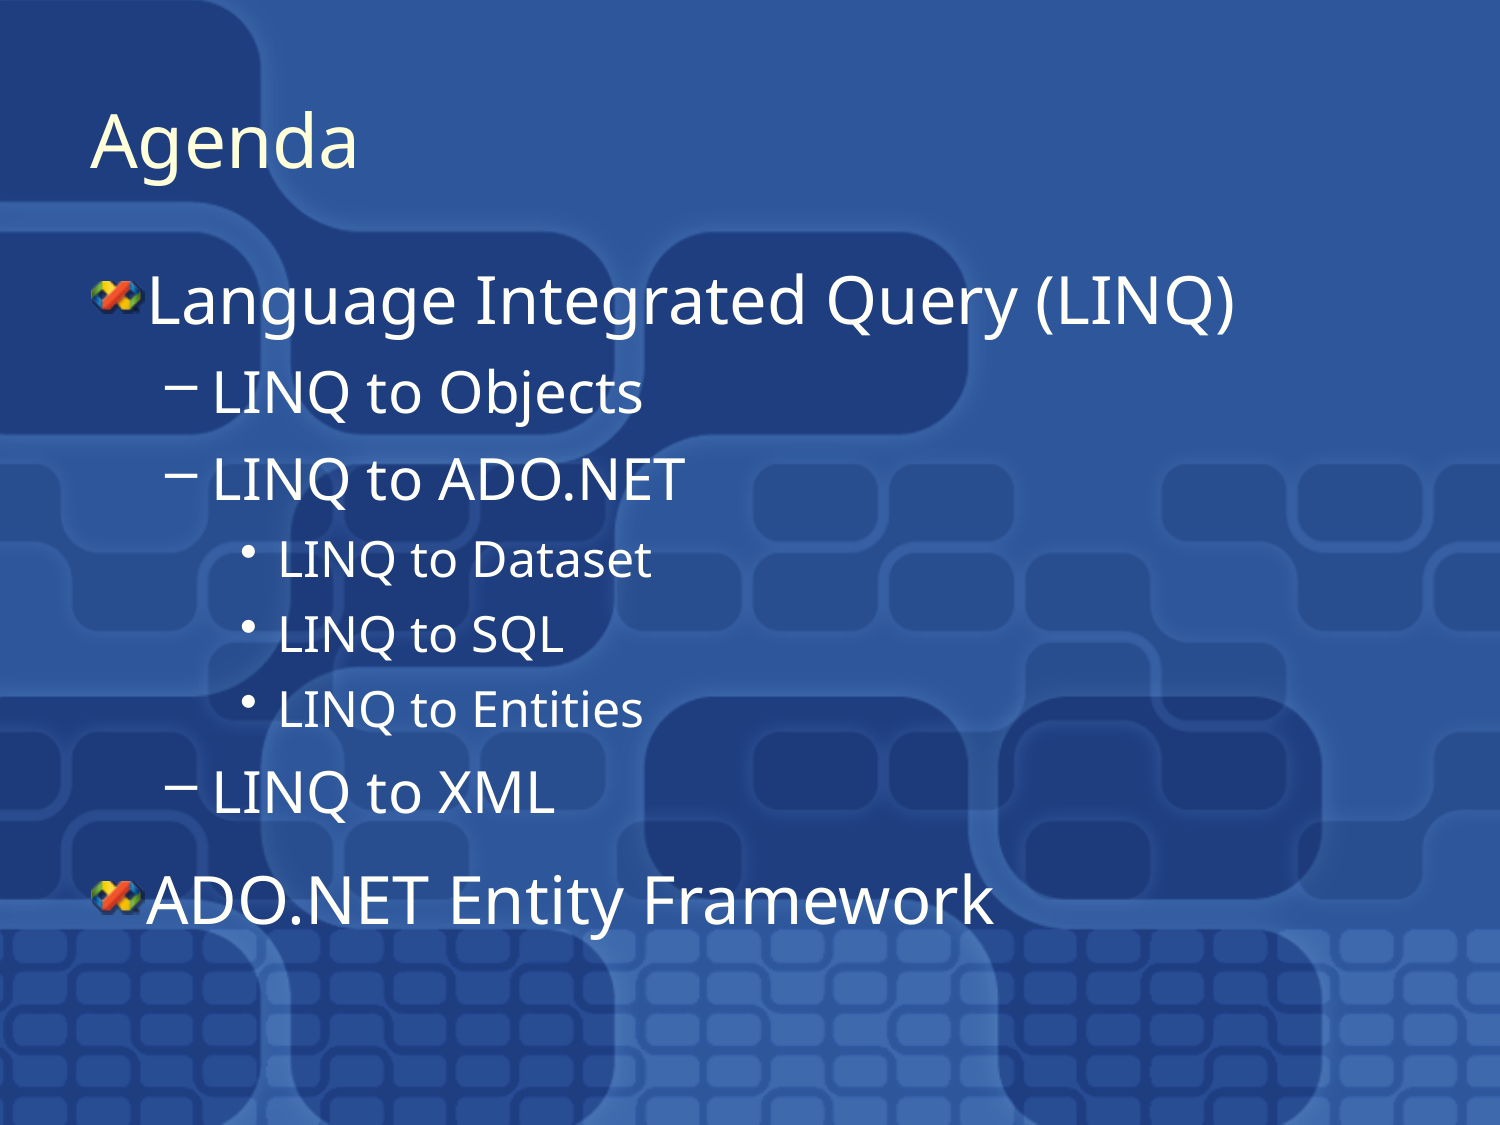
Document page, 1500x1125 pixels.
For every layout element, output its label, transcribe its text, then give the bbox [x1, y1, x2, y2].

title Agenda [74, 44, 1426, 233]
picture [0, 0, 1500, 1125]
list Language Integrated Query (LINQ) LINQ to Objects LINQ to ADO.NET LINQ to Dataset LINQ to SQL LINQ to Entities LINQ to XML ADO.NET Entity Framework [74, 249, 1426, 1001]
